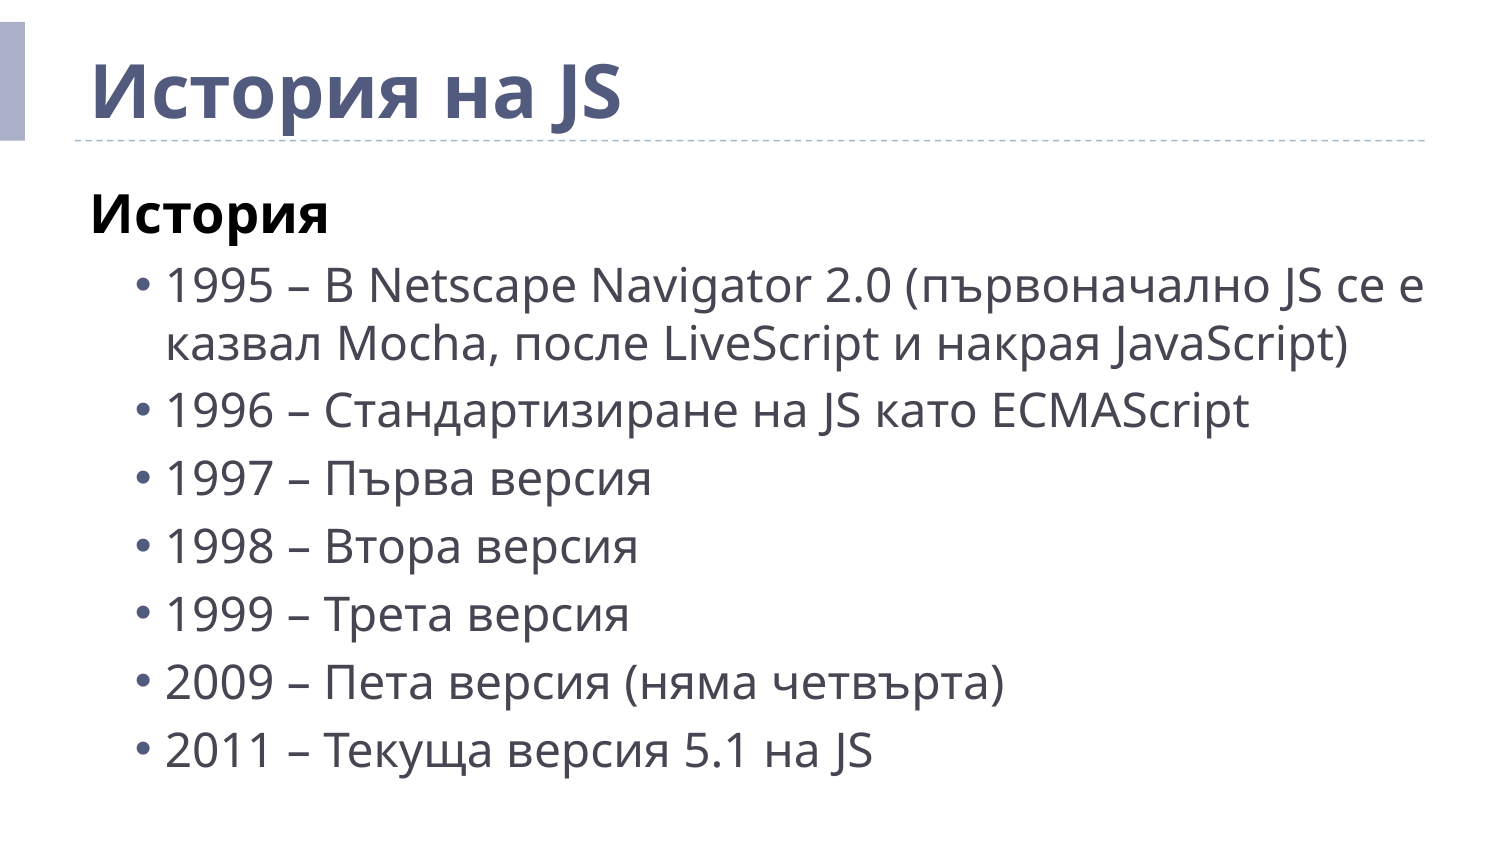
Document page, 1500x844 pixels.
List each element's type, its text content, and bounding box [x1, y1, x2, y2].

title История на JS [75, 18, 1475, 141]
list История 1995 – В Netscape Navigator 2.0 (първоначално JS се е казвал Mocha, после LiveScript и накрая JavaScript) 1996 – Стандартизиране на JS като ECMAScript 1997 – Първа версия 1998 – Втора версия 1999 – Трета версия 2009 – Пета версия (няма четвърта) 2011 – Текуща версия 5.1 на JS [75, 171, 1475, 835]
